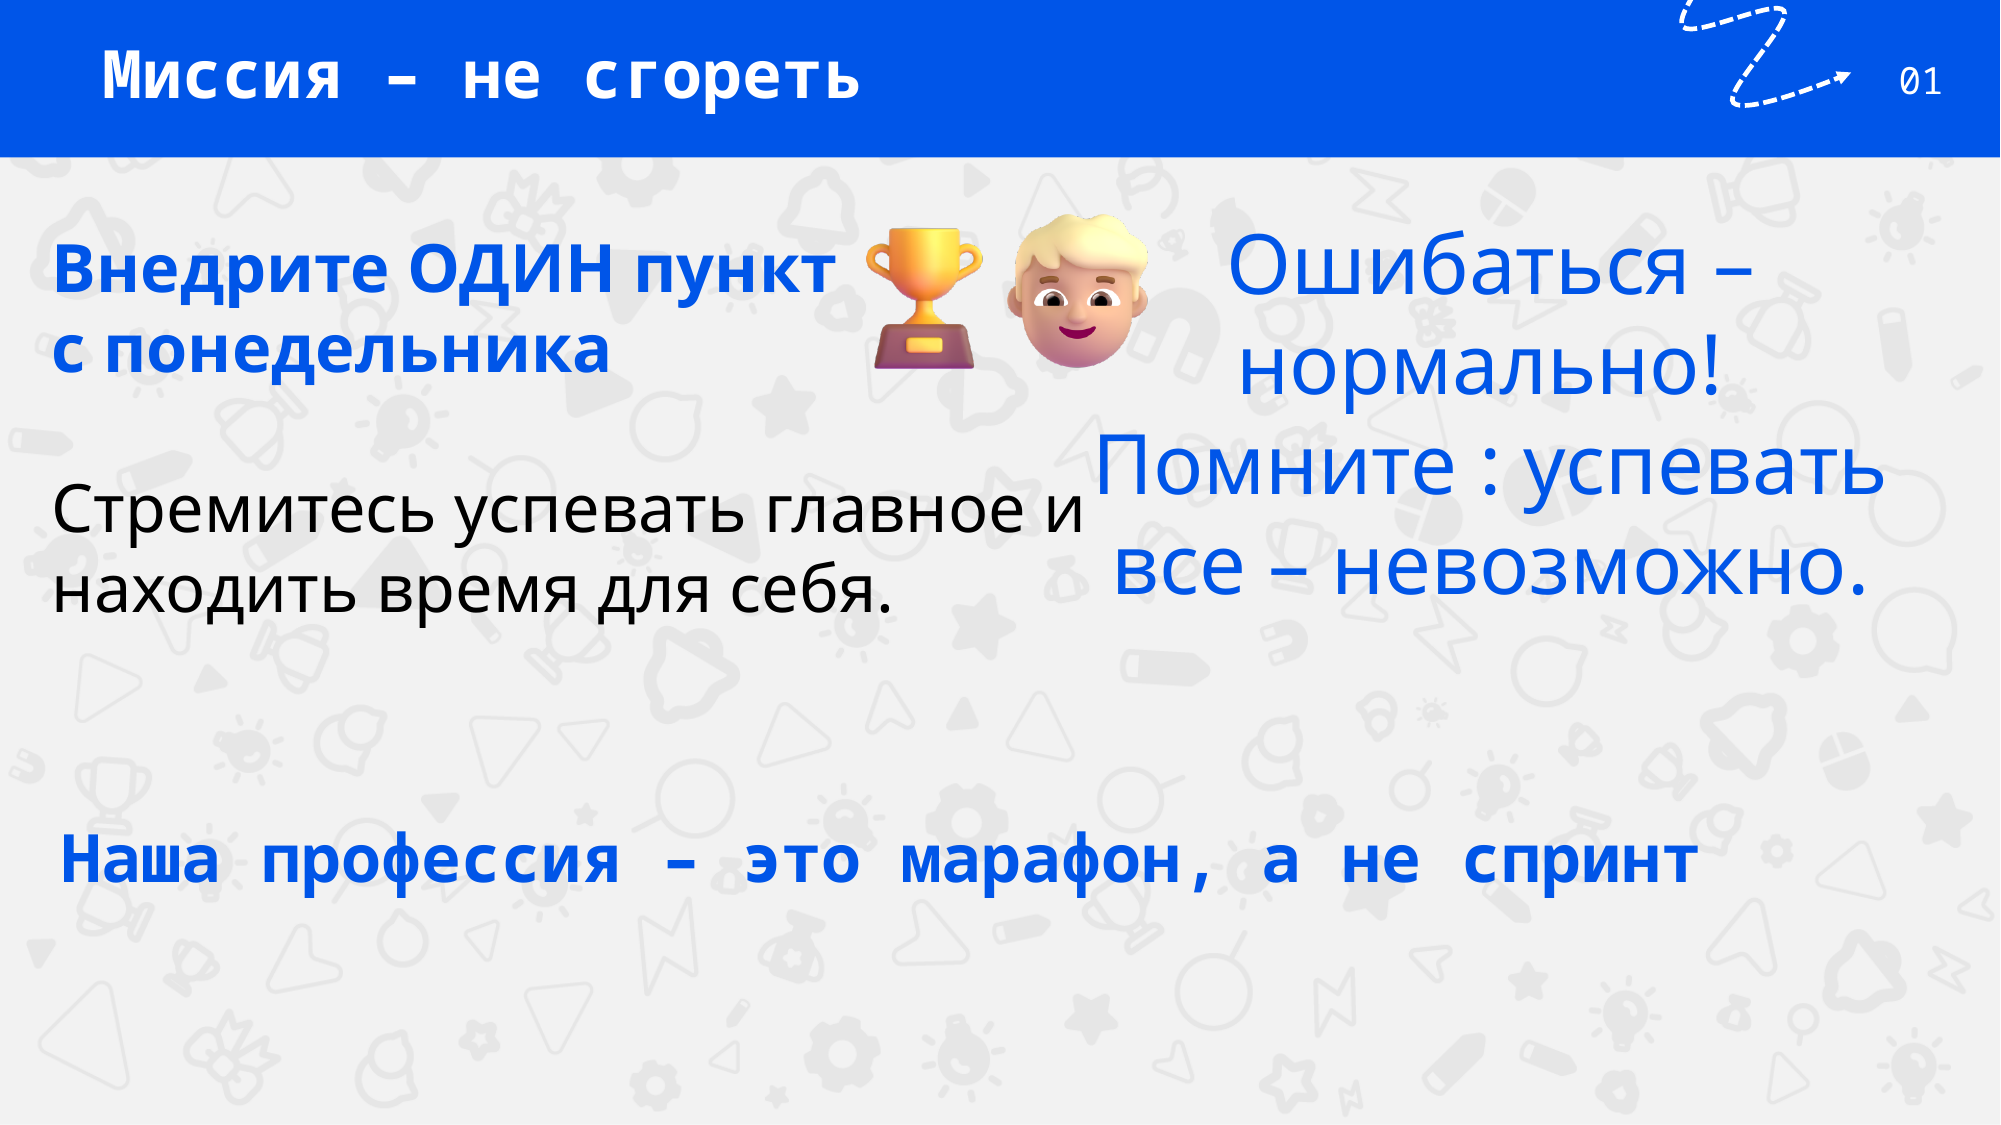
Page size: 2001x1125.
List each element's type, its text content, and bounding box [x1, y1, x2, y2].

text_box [0, 0, 2000, 158]
picture [0, 0, 2001, 1125]
text_box Внедрите ОДИН пункт с понедельника Стремитесь успевать главное и находить время для себя. [37, 218, 1128, 633]
text_box Наша профессия – это марафон, а не спринт [46, 846, 2000, 903]
text_box Ошибаться – нормально! Помните : успевать все – невозможно. [1018, 203, 1963, 619]
